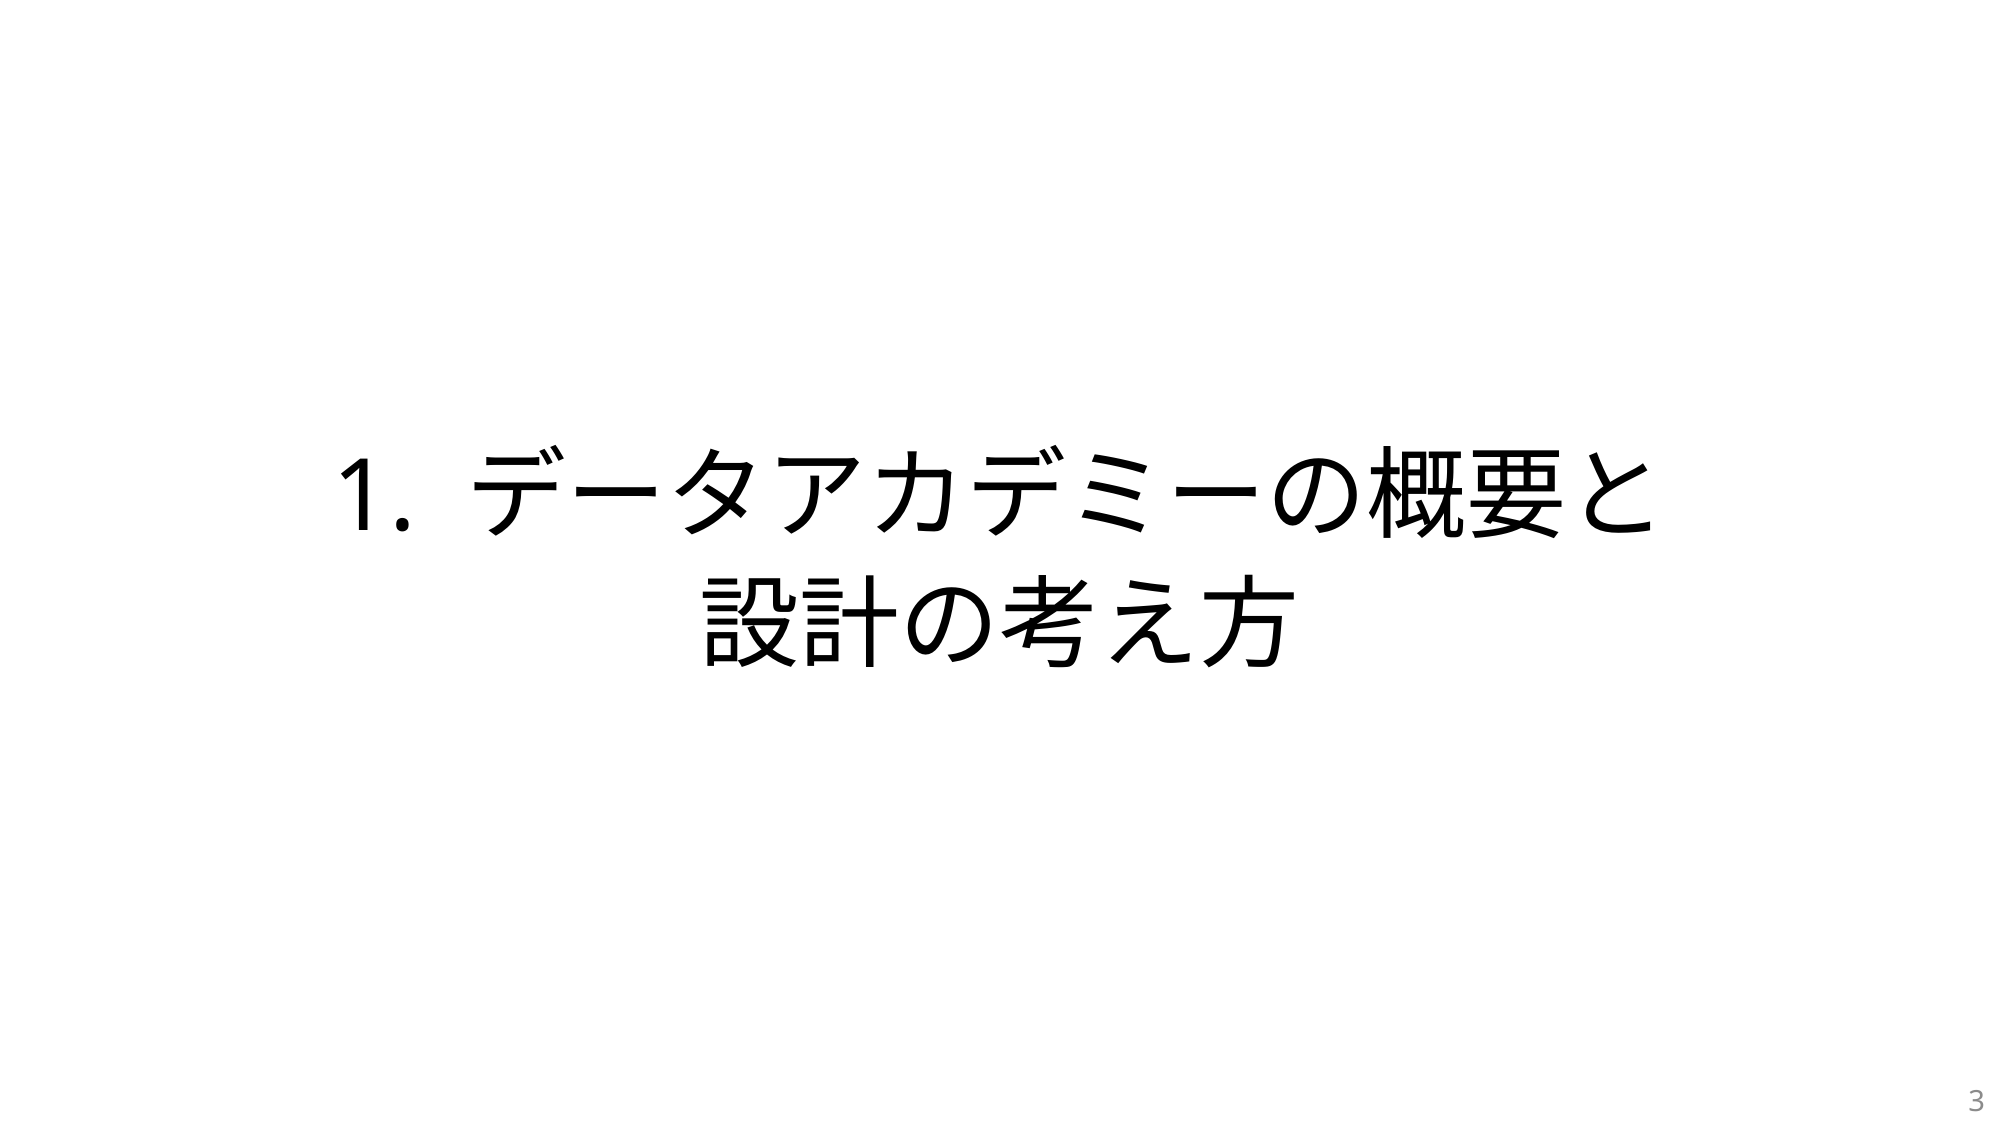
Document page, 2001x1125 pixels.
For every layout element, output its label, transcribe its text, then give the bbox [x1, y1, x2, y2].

slide_number 3 [1550, 1071, 2000, 1125]
list 1. データアカデミーの概要と 設計の考え方 [137, 146, 1863, 979]
